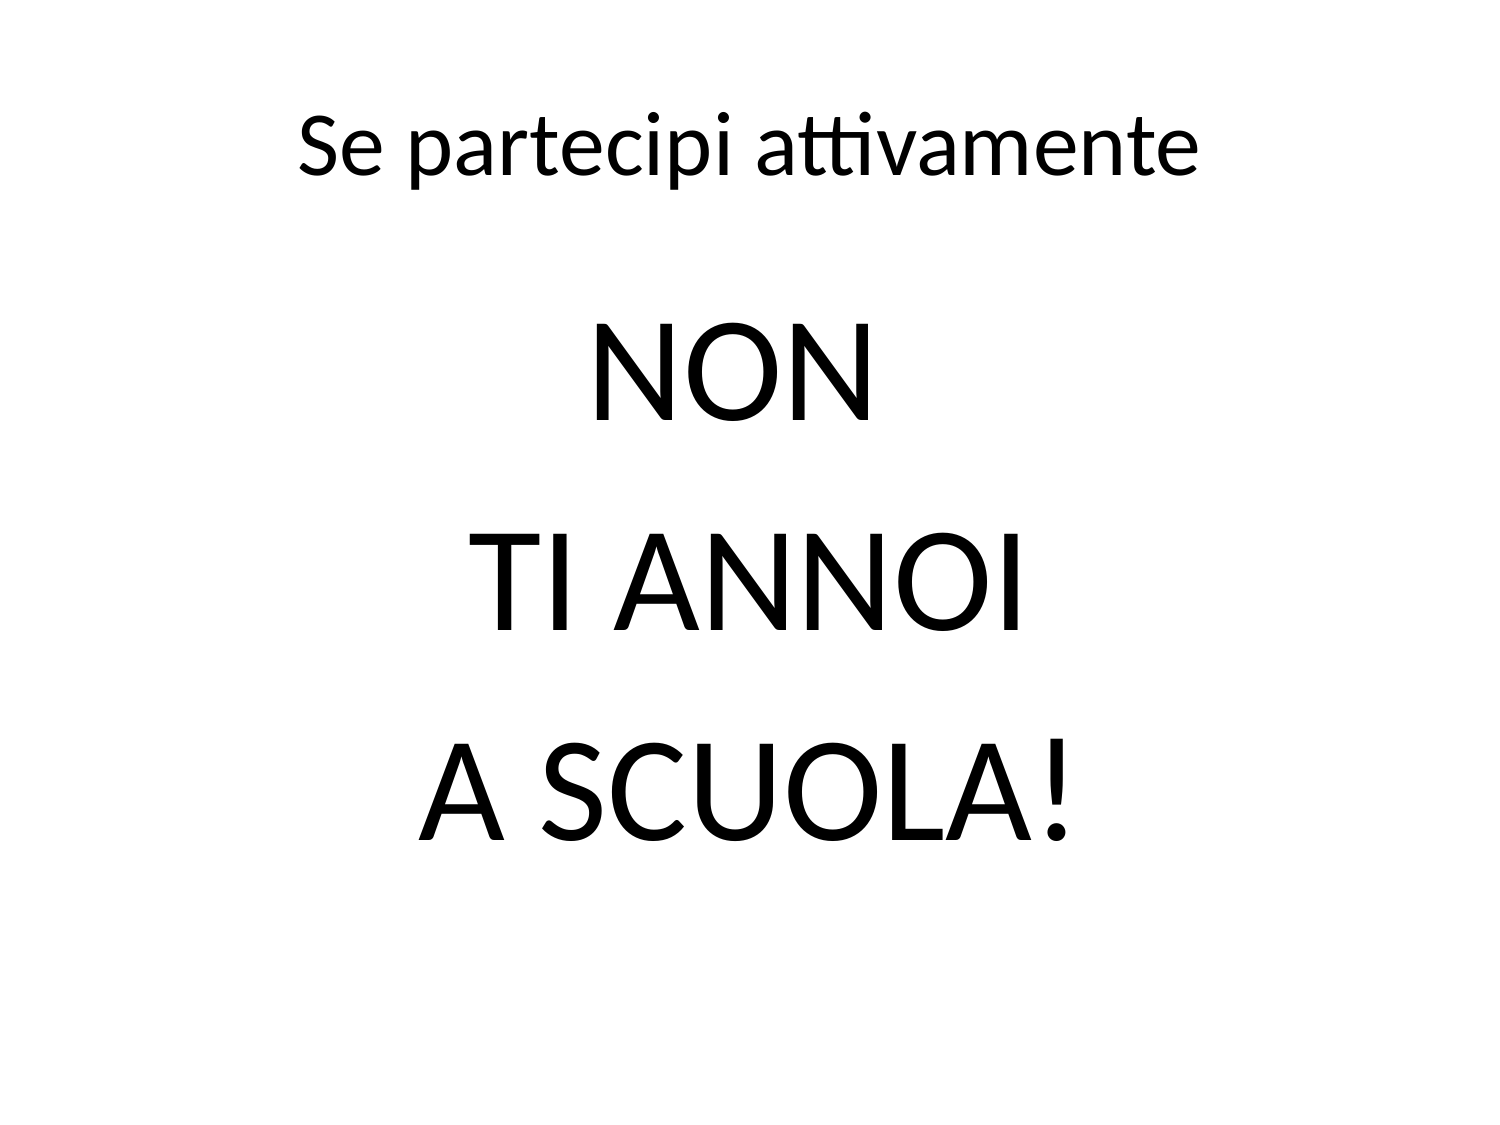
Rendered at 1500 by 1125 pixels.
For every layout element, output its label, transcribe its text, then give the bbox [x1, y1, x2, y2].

list NON TI ANNOI A SCUOLA! [75, 262, 1425, 1005]
title Se partecipi attivamente [75, 45, 1425, 233]
